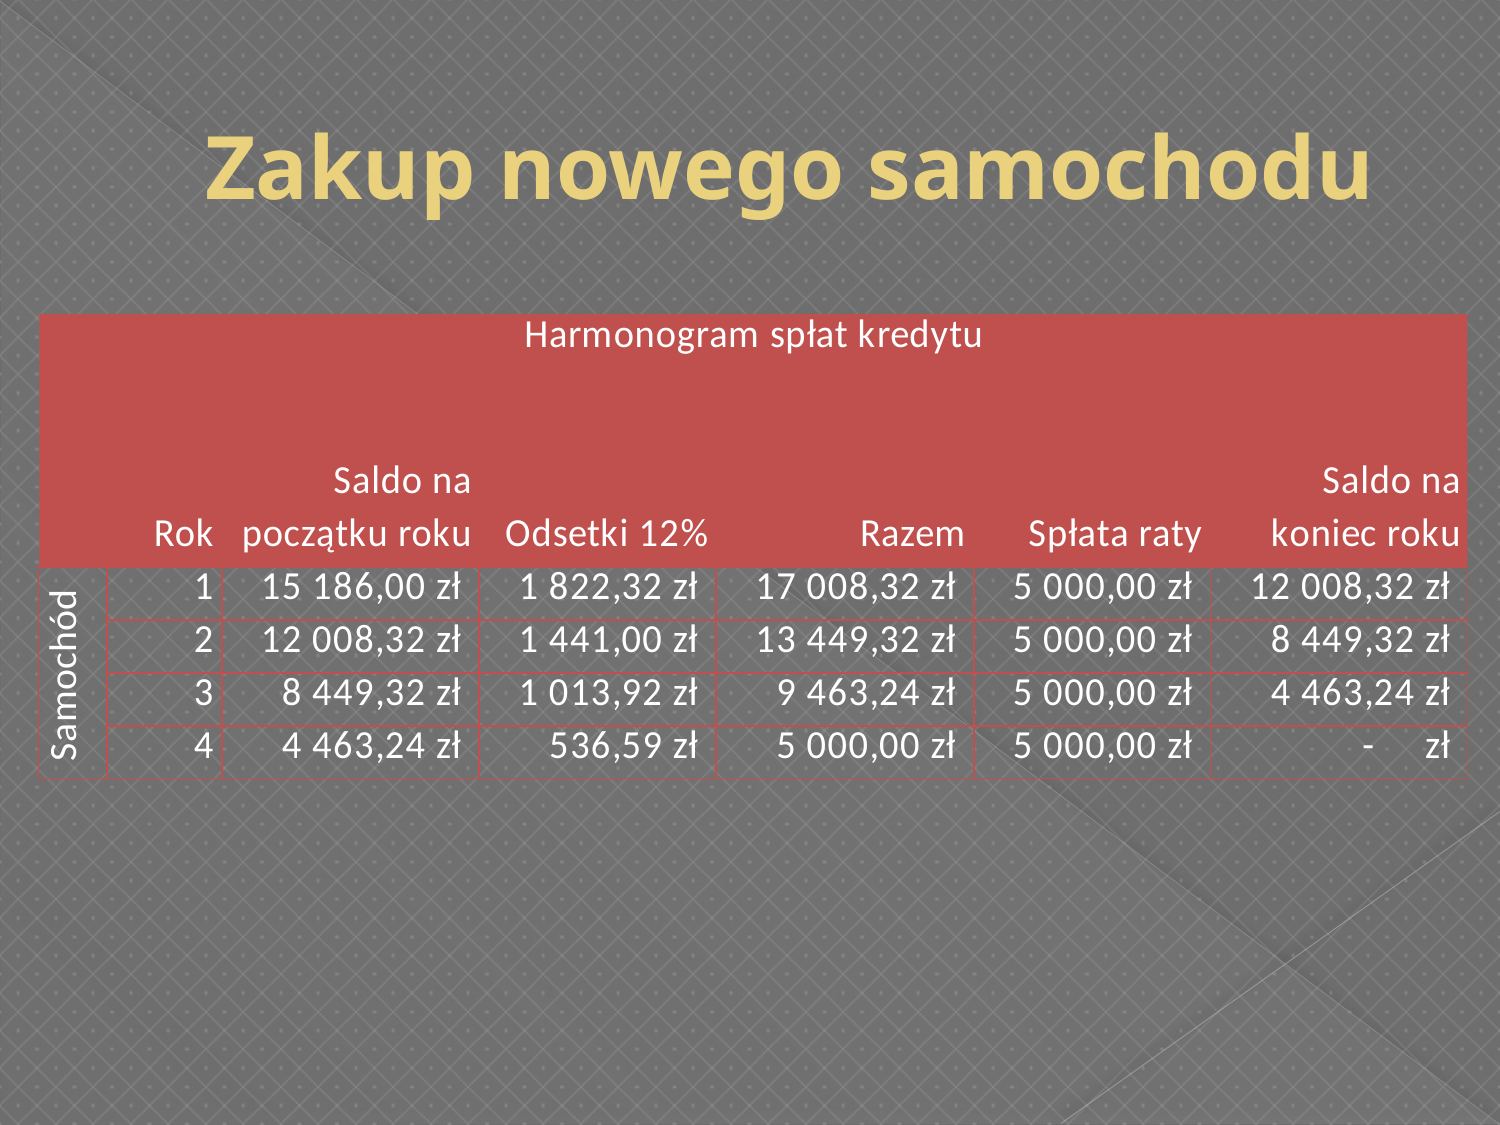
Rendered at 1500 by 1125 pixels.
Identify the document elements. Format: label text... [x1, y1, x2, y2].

title Zakup nowego samochodu [37, 50, 1463, 280]
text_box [37, 312, 1470, 781]
